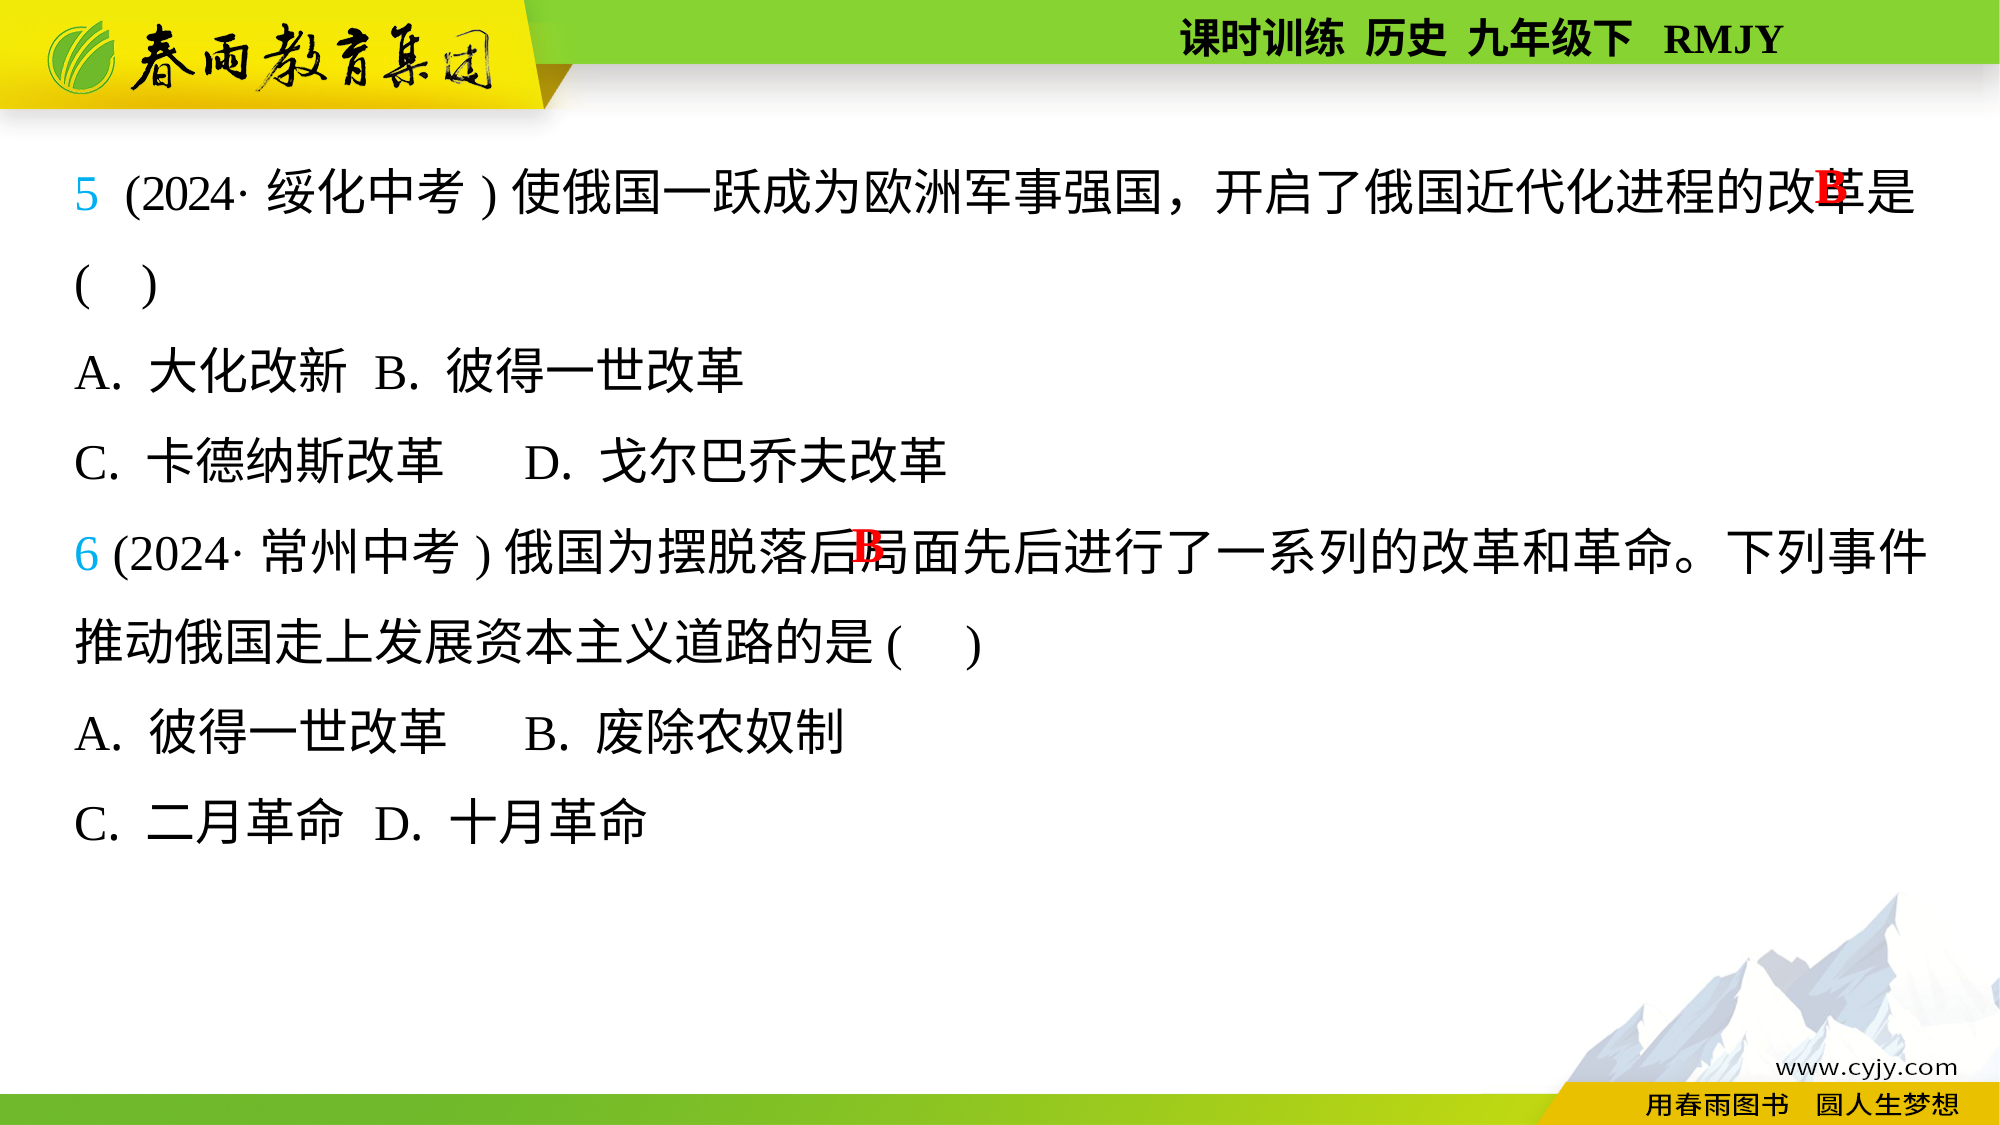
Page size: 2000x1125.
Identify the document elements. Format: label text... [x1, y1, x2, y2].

text_box B [836, 504, 900, 580]
list 5 (2024·绥化中考)使俄国一跃成为欧洲军事强国，开启了俄国近代化进程的改革是( ) A. 大化改新 B. 彼得一世改革 C. 卡德纳斯改革 D. 戈尔巴乔夫改革 6 (2024·常州中考)俄国为摆脱落后局面先后进行了一系列的改革和革命。下列事件推动俄国走上发展资本主义道路的是( ) A. 彼得一世改革 B. 废除农奴制 C. 二月革命 D. 十月革命 [59, 122, 1944, 774]
picture [0, 0, 2000, 1125]
text_box B [1799, 146, 1863, 221]
